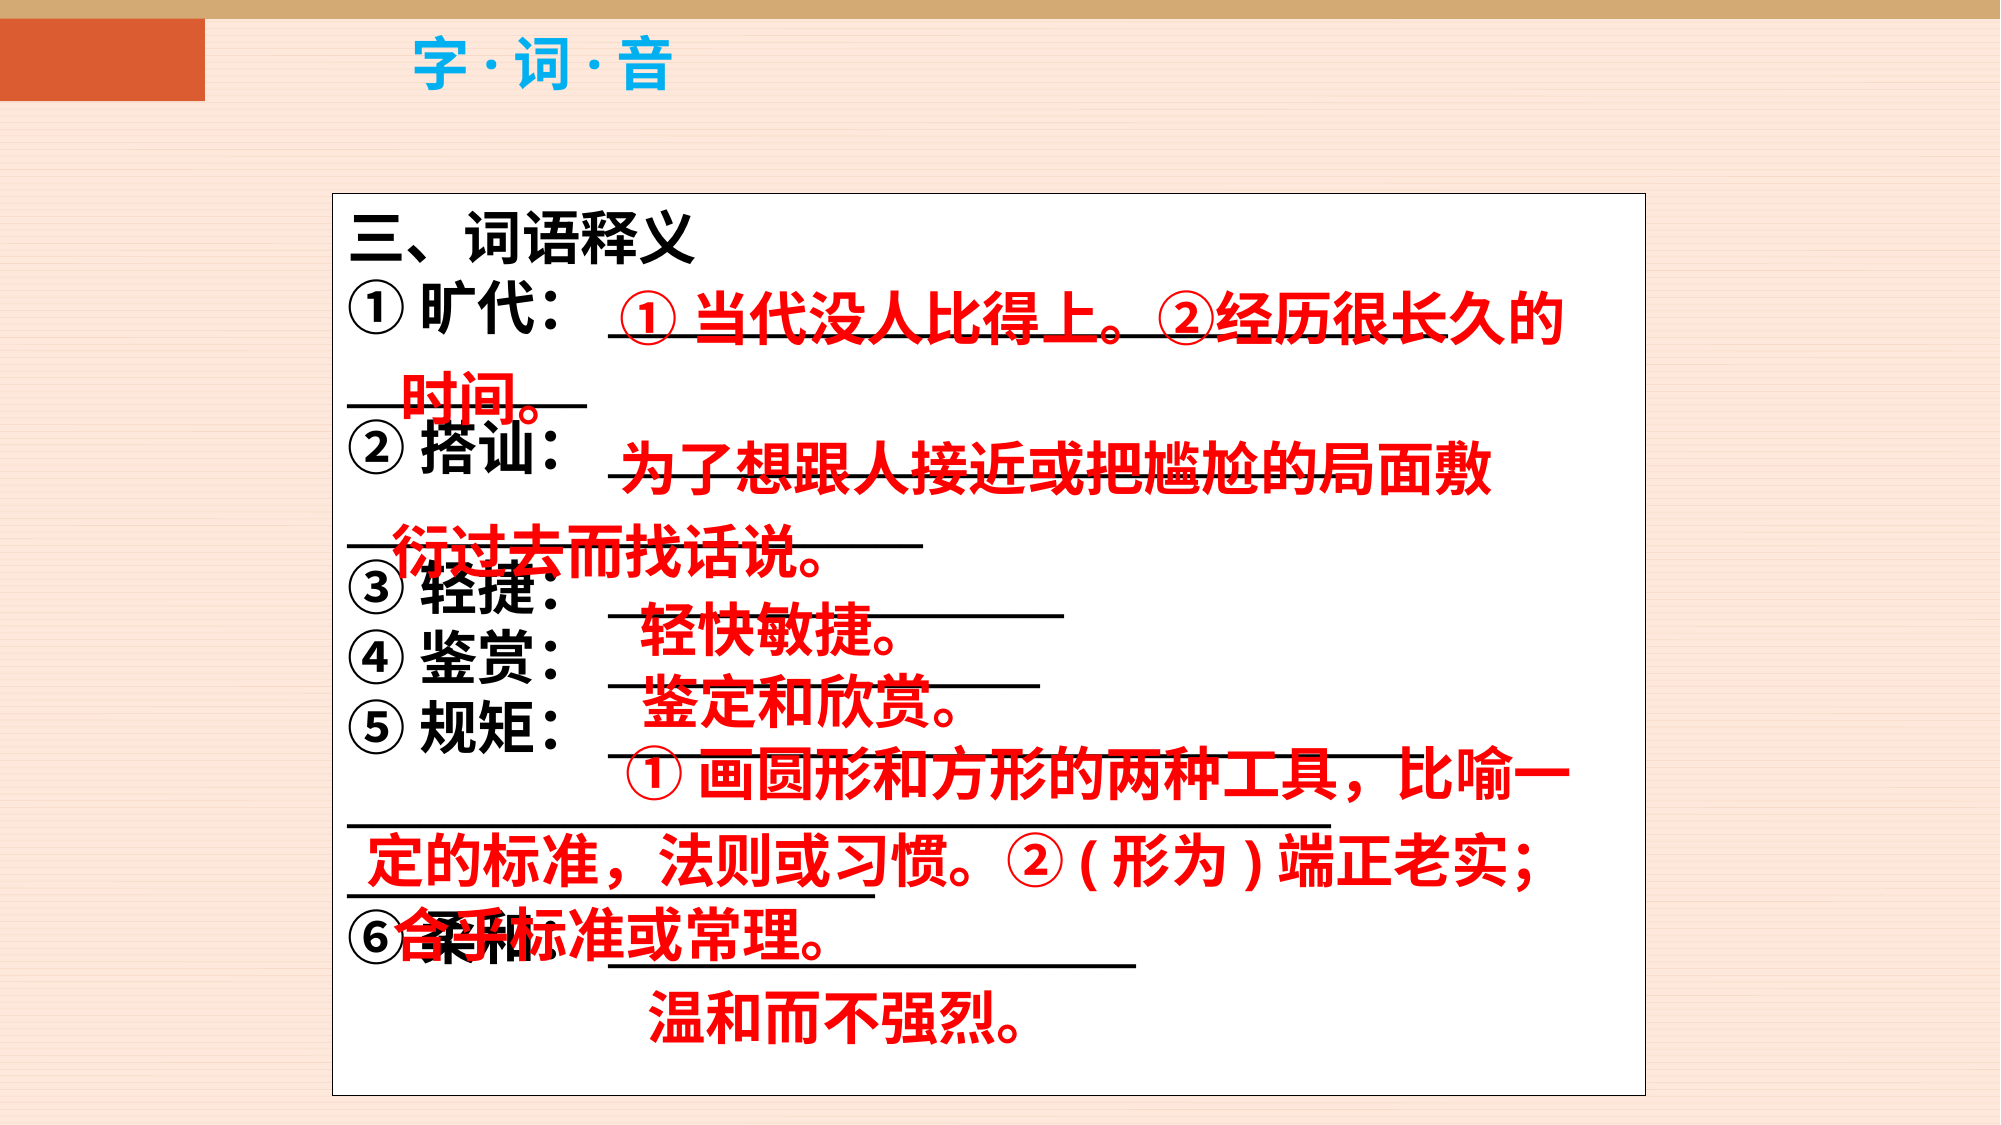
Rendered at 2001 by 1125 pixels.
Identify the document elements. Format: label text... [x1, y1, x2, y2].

text_box ①画圆形和方形的两种工具，比喻一 [610, 729, 1629, 815]
text_box 衍过去而找话说。 [376, 507, 952, 593]
text_box 为了想跟人接近或把尴尬的局面敷 [604, 425, 1623, 510]
text_box 轻快敏捷。 [624, 585, 1138, 671]
text_box 定的标准，法则或习惯。②(形为)端正老实； [351, 817, 1627, 902]
text_box ①当代没人比得上。②经历很长久的 [604, 275, 1623, 360]
text_box 时间。 [385, 354, 749, 440]
text_box 鉴定和欣赏。 [626, 657, 1139, 729]
text_box 合乎标准或常理。 [378, 890, 1079, 976]
text_box 温和而不强烈。 [632, 973, 1283, 1059]
list 三、词语释义 ①旷代：___________________________________ __________ ②搭讪：_______________________________ ________________________ ③轻捷：___________________ ④鉴赏：__________________ ⑤规矩：__________________________________ _________________________________________ ______________________ ⑥柔和：______________________ [332, 193, 1646, 1096]
text_box 字·词·音 [352, 20, 734, 104]
